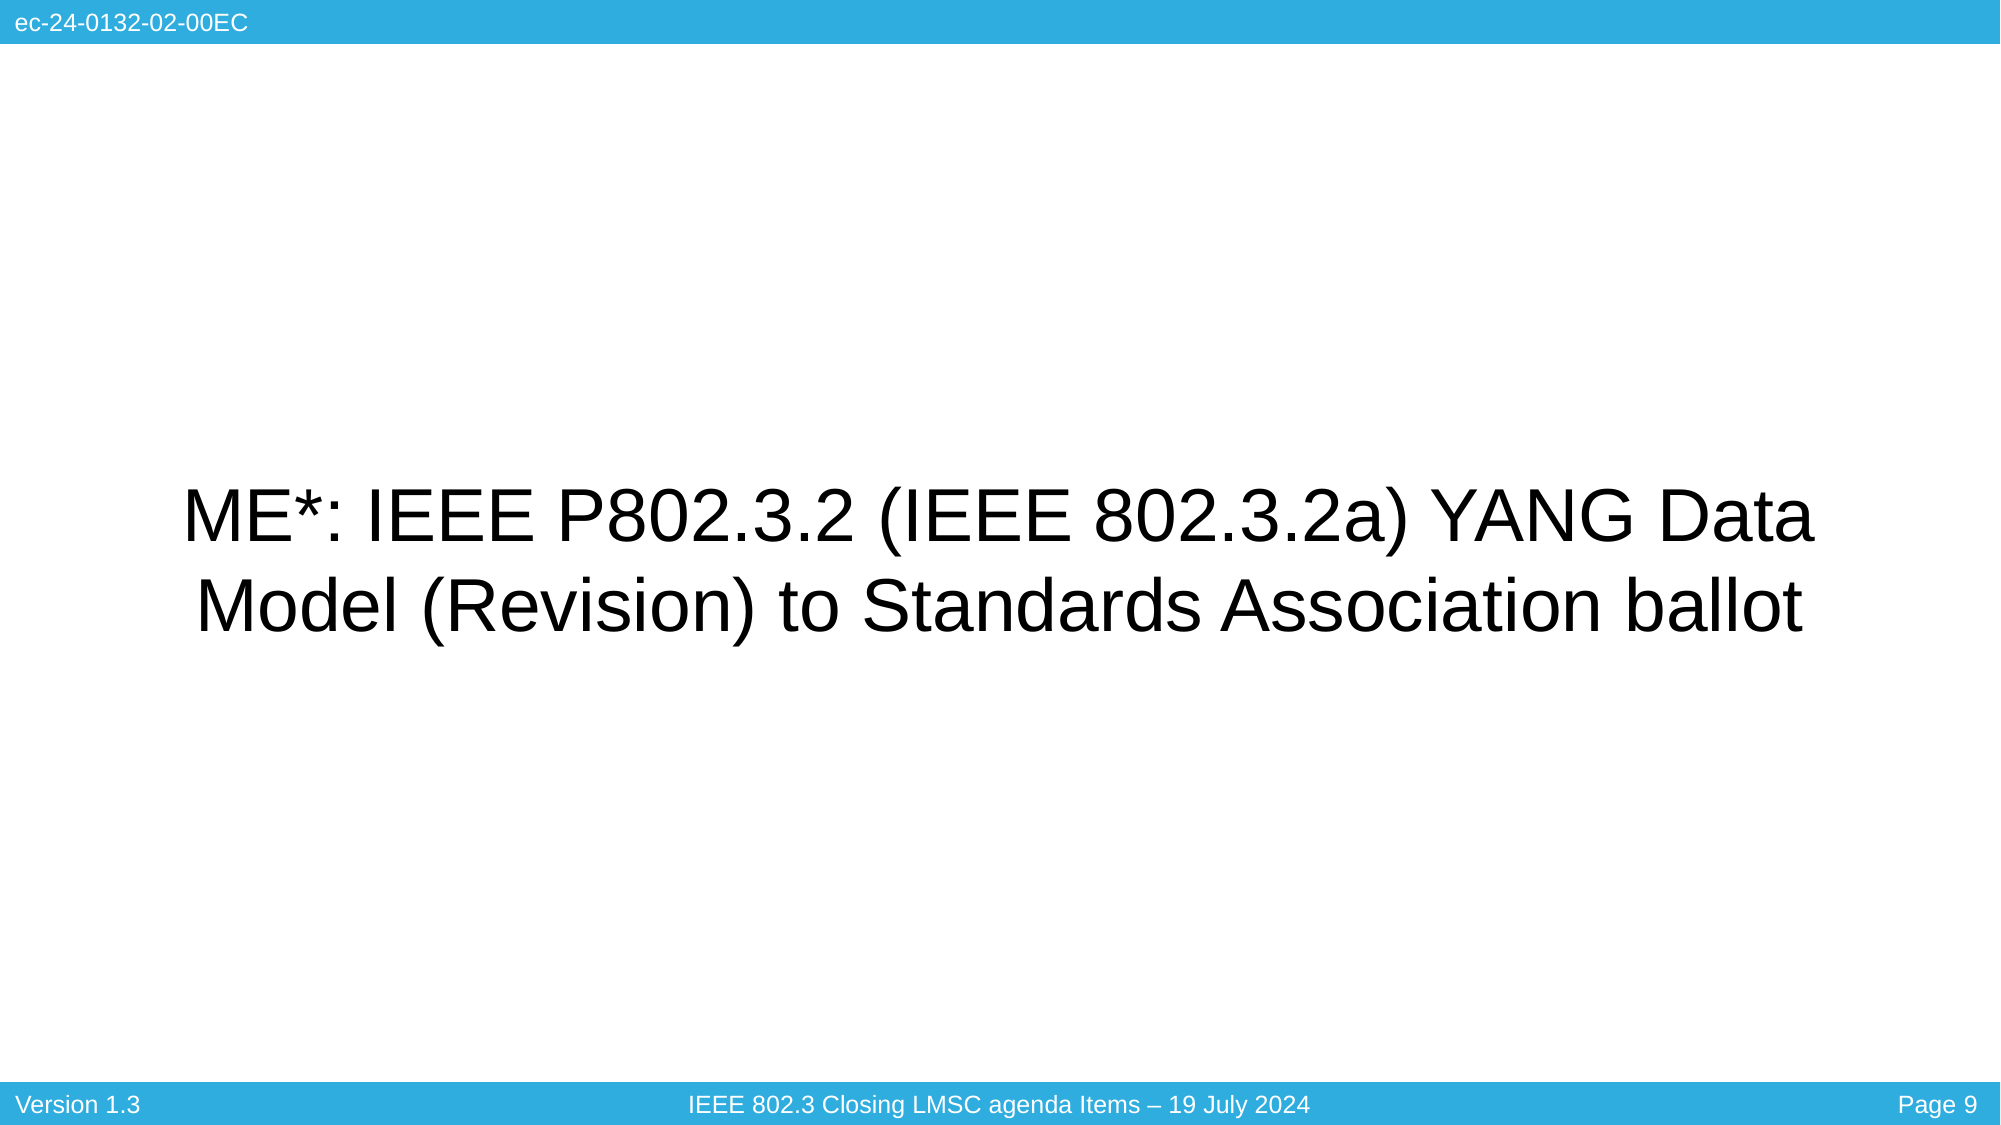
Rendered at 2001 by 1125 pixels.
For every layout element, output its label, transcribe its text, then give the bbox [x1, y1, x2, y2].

title ME*: IEEE P802.3.2 (IEEE 802.3.2a) YANG Data Model (Revision) to Standards Association ballot [96, 349, 1904, 764]
